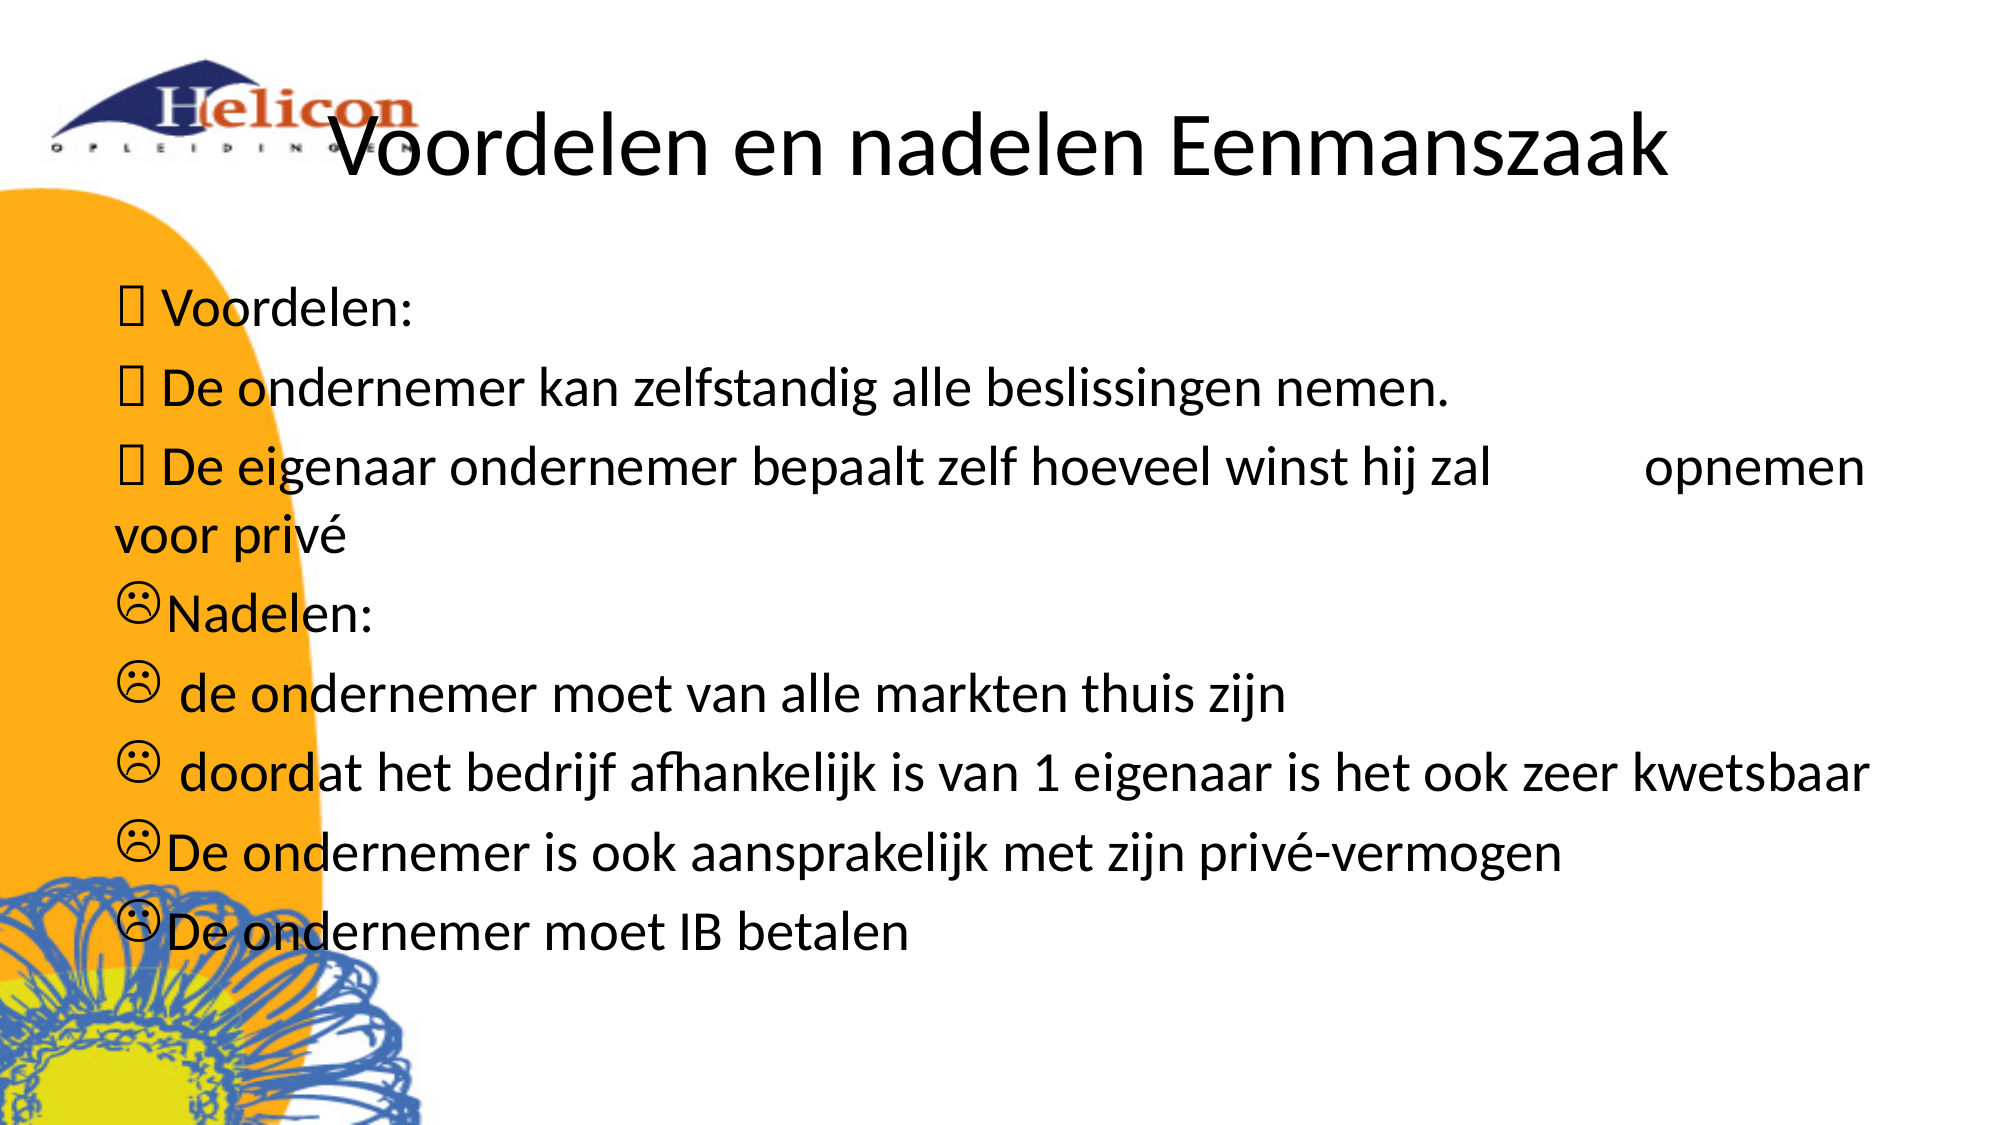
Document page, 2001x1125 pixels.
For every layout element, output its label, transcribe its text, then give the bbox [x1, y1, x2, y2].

list  Voordelen:  De ondernemer kan zelfstandig alle beslissingen nemen.  De eigenaar ondernemer bepaalt zelf hoeveel winst hij zal opnemen voor privé Nadelen: de ondernemer moet van alle markten thuis zijn doordat het bedrijf afhankelijk is van 1 eigenaar is het ook zeer kwetsbaar De ondernemer is ook aansprakelijk met zijn privé-vermogen De ondernemer moet IB betalen [99, 262, 1900, 1005]
title Voordelen en nadelen Eenmanszaak [99, 45, 1900, 233]
picture [0, 0, 2001, 1125]
